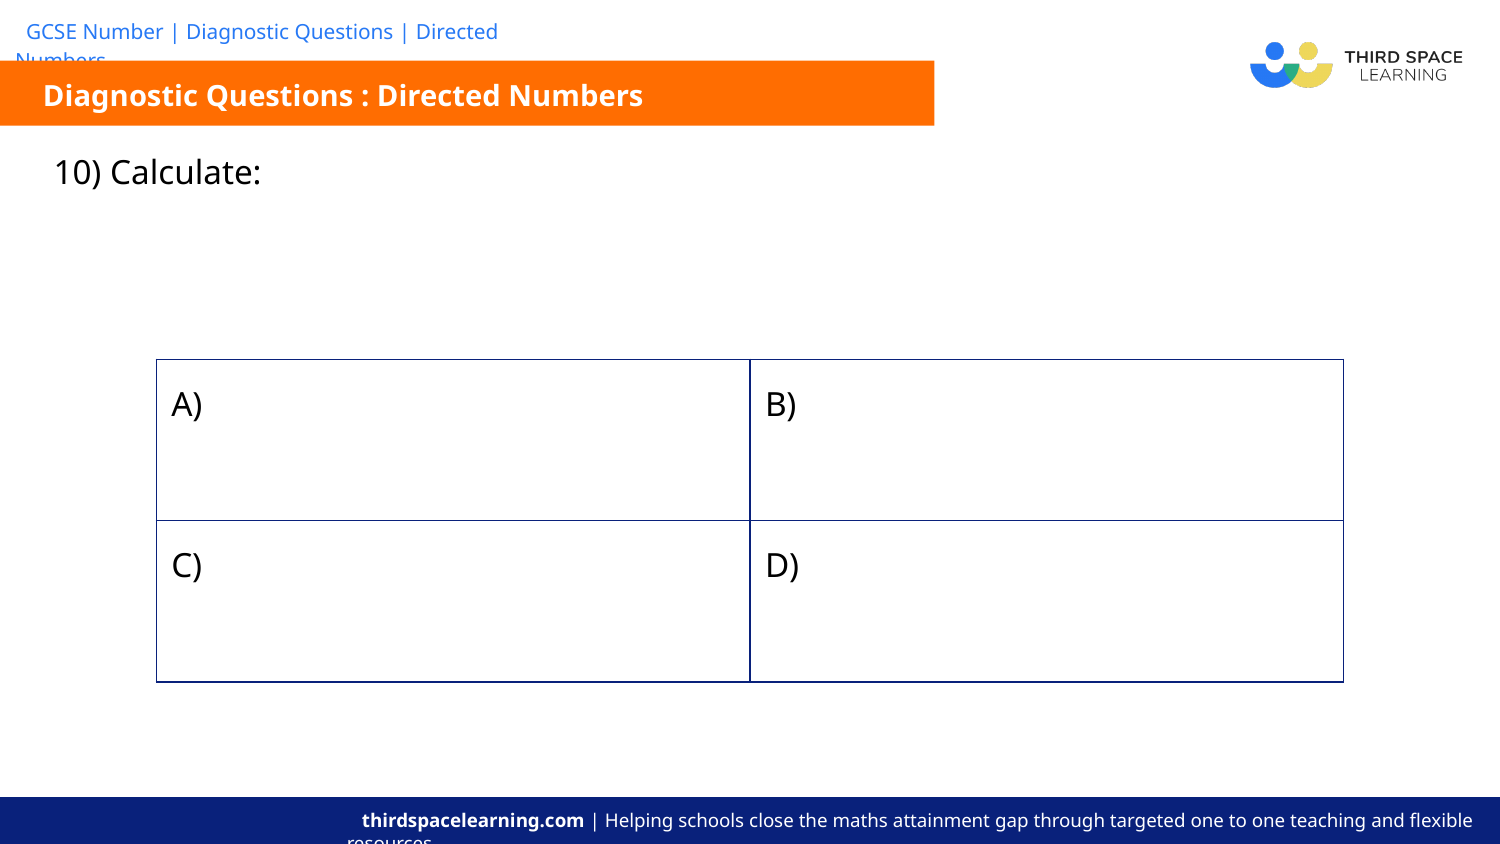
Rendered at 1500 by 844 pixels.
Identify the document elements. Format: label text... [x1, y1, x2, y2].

picture [1250, 33, 1465, 99]
text_box Diagnostic Questions : Directed Numbers [27, 61, 778, 127]
